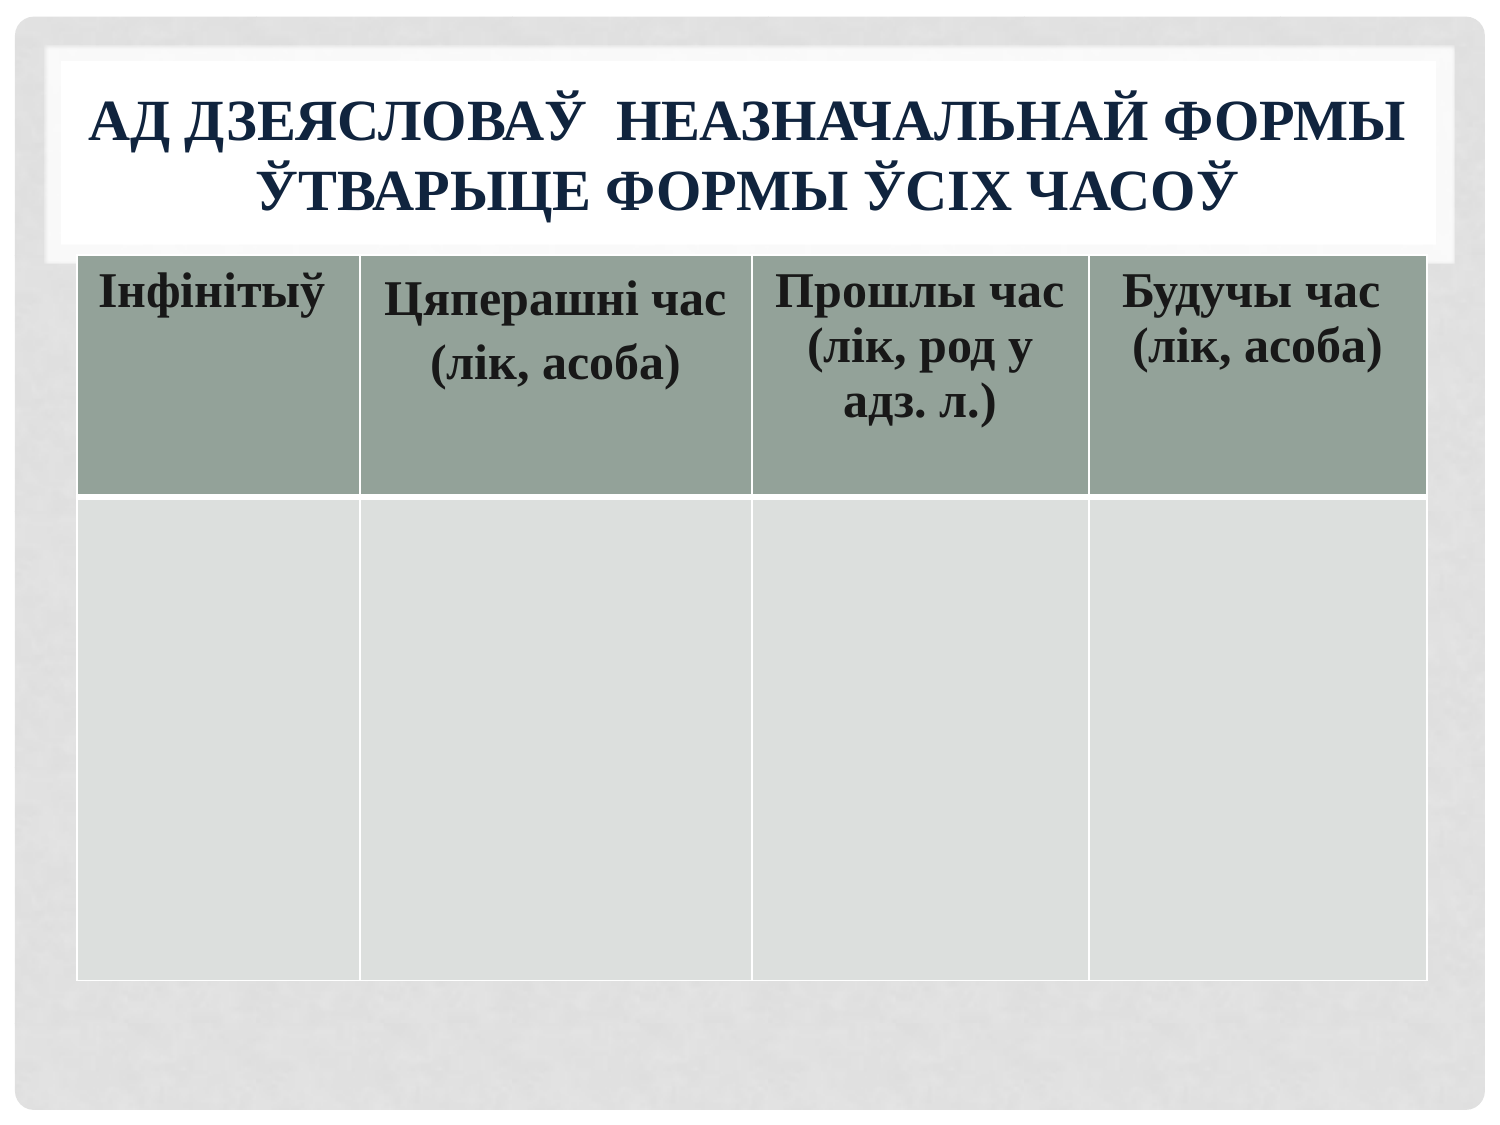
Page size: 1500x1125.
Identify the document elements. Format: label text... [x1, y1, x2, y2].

table_header Прошлы час (лік, род у адз. л.) [753, 256, 1088, 494]
table_header Цяперашні час (лік, асоба) [361, 256, 751, 494]
table_header Будучы час (лік, асоба) [1090, 256, 1426, 494]
table_cell [78, 500, 359, 980]
table_cell [753, 500, 1088, 980]
table_cell [361, 500, 751, 980]
title Ад дзеясловаў неазначальнай формы ўтварыце формы ўсіх часоў [69, 66, 1425, 238]
table_header Інфінітыў [78, 256, 359, 494]
table_cell [1090, 500, 1426, 980]
